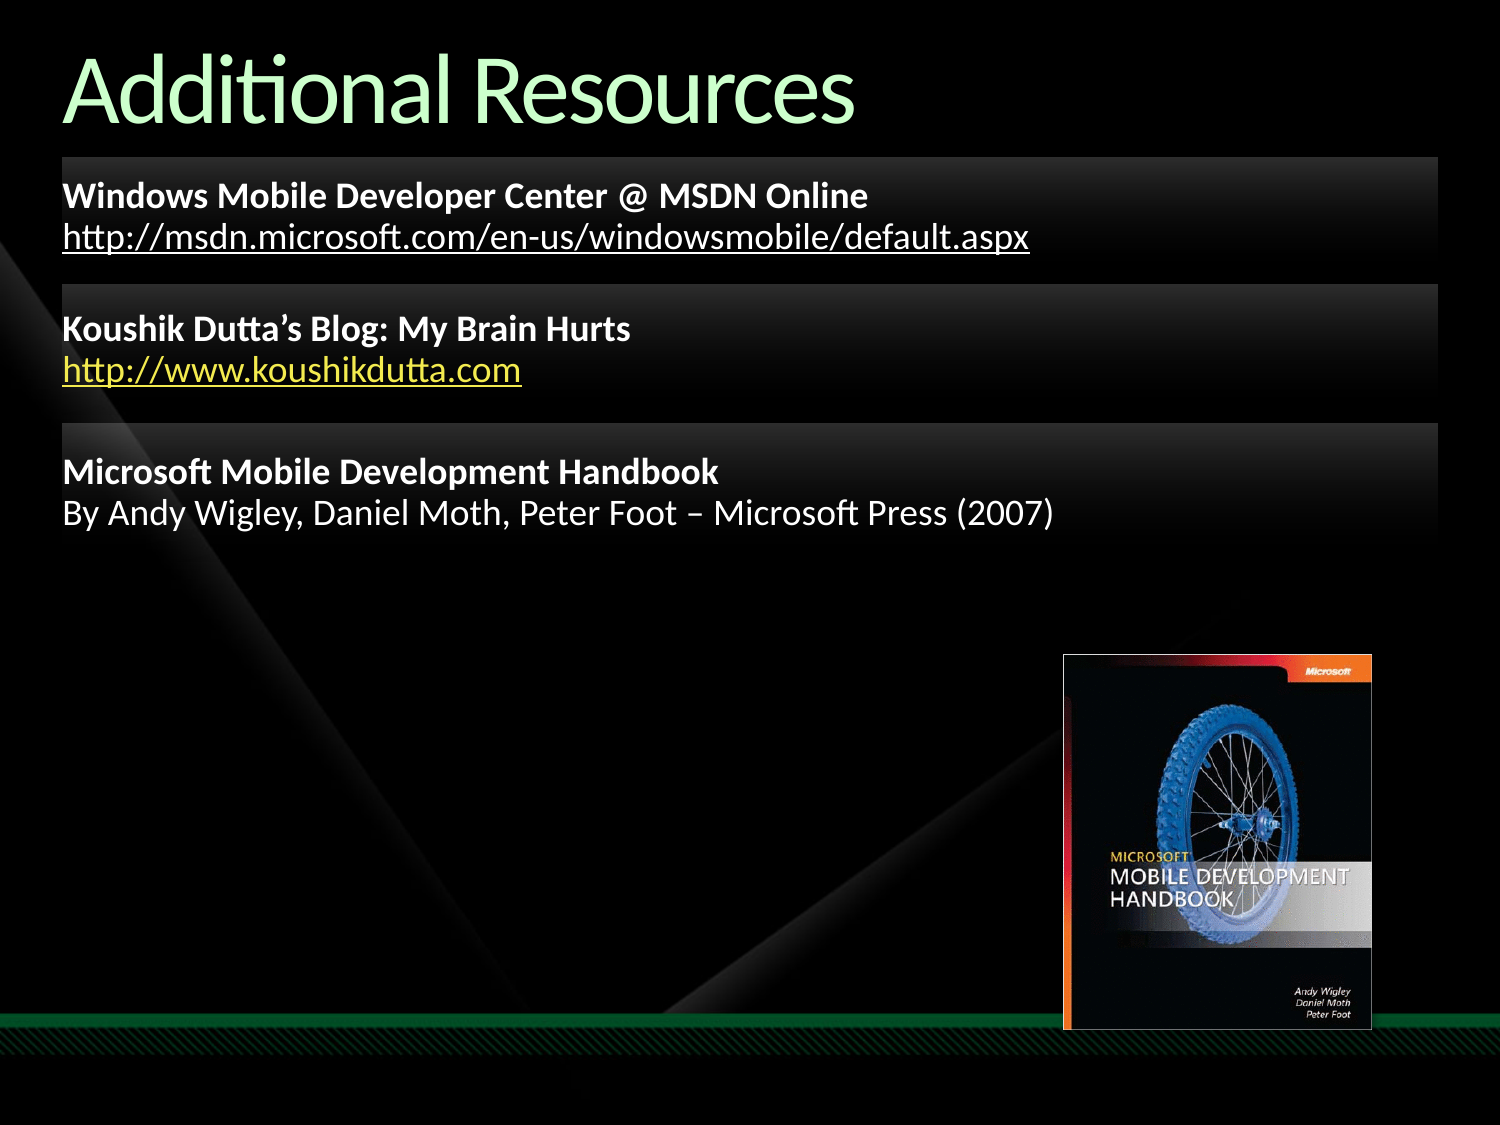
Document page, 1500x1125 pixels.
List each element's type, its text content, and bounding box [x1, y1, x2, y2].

list Microsoft Mobile Development Handbook By Andy Wigley, Daniel Moth, Peter Foot – Microsoft Press (2007) [62, 423, 1439, 563]
picture [0, 0, 1500, 1125]
list Koushik Dutta’s Blog: My Brain Hurts http://www.koushikdutta.com [62, 284, 1439, 415]
title Additional Resources [62, 37, 1437, 147]
list Windows Mobile Developer Center @ MSDN Online http://msdn.microsoft.com/en-us/windowsmobile/default.aspx [62, 157, 1439, 277]
